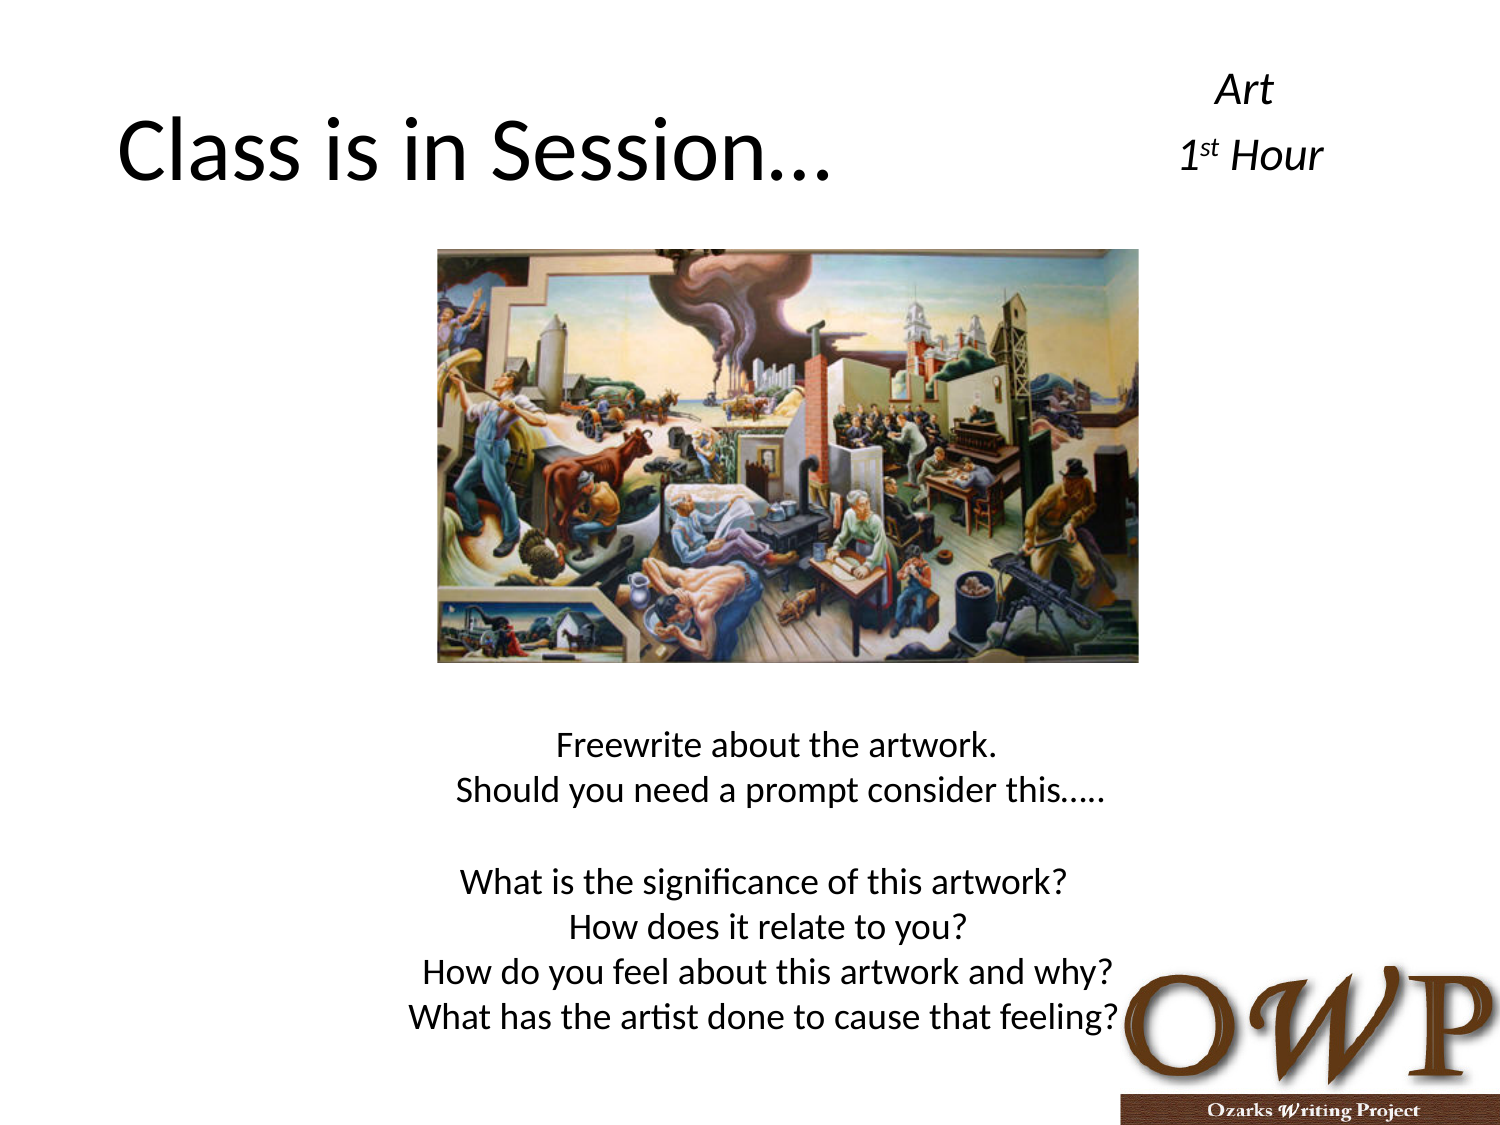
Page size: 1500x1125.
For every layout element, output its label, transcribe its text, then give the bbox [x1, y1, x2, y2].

picture [1120, 957, 1500, 1125]
picture [437, 249, 1139, 663]
text_box Freewrite about the artwork. Should you need a prompt consider this….. [162, 712, 1400, 818]
text_box What is the significance of this artwork? How does it relate to you? How do you feel about this artwork and why? What has the artist done to cause that feeling? [387, 849, 1150, 1045]
title Class is in Session… [24, 50, 925, 238]
list Art 1st Hour [1112, 50, 1388, 188]
